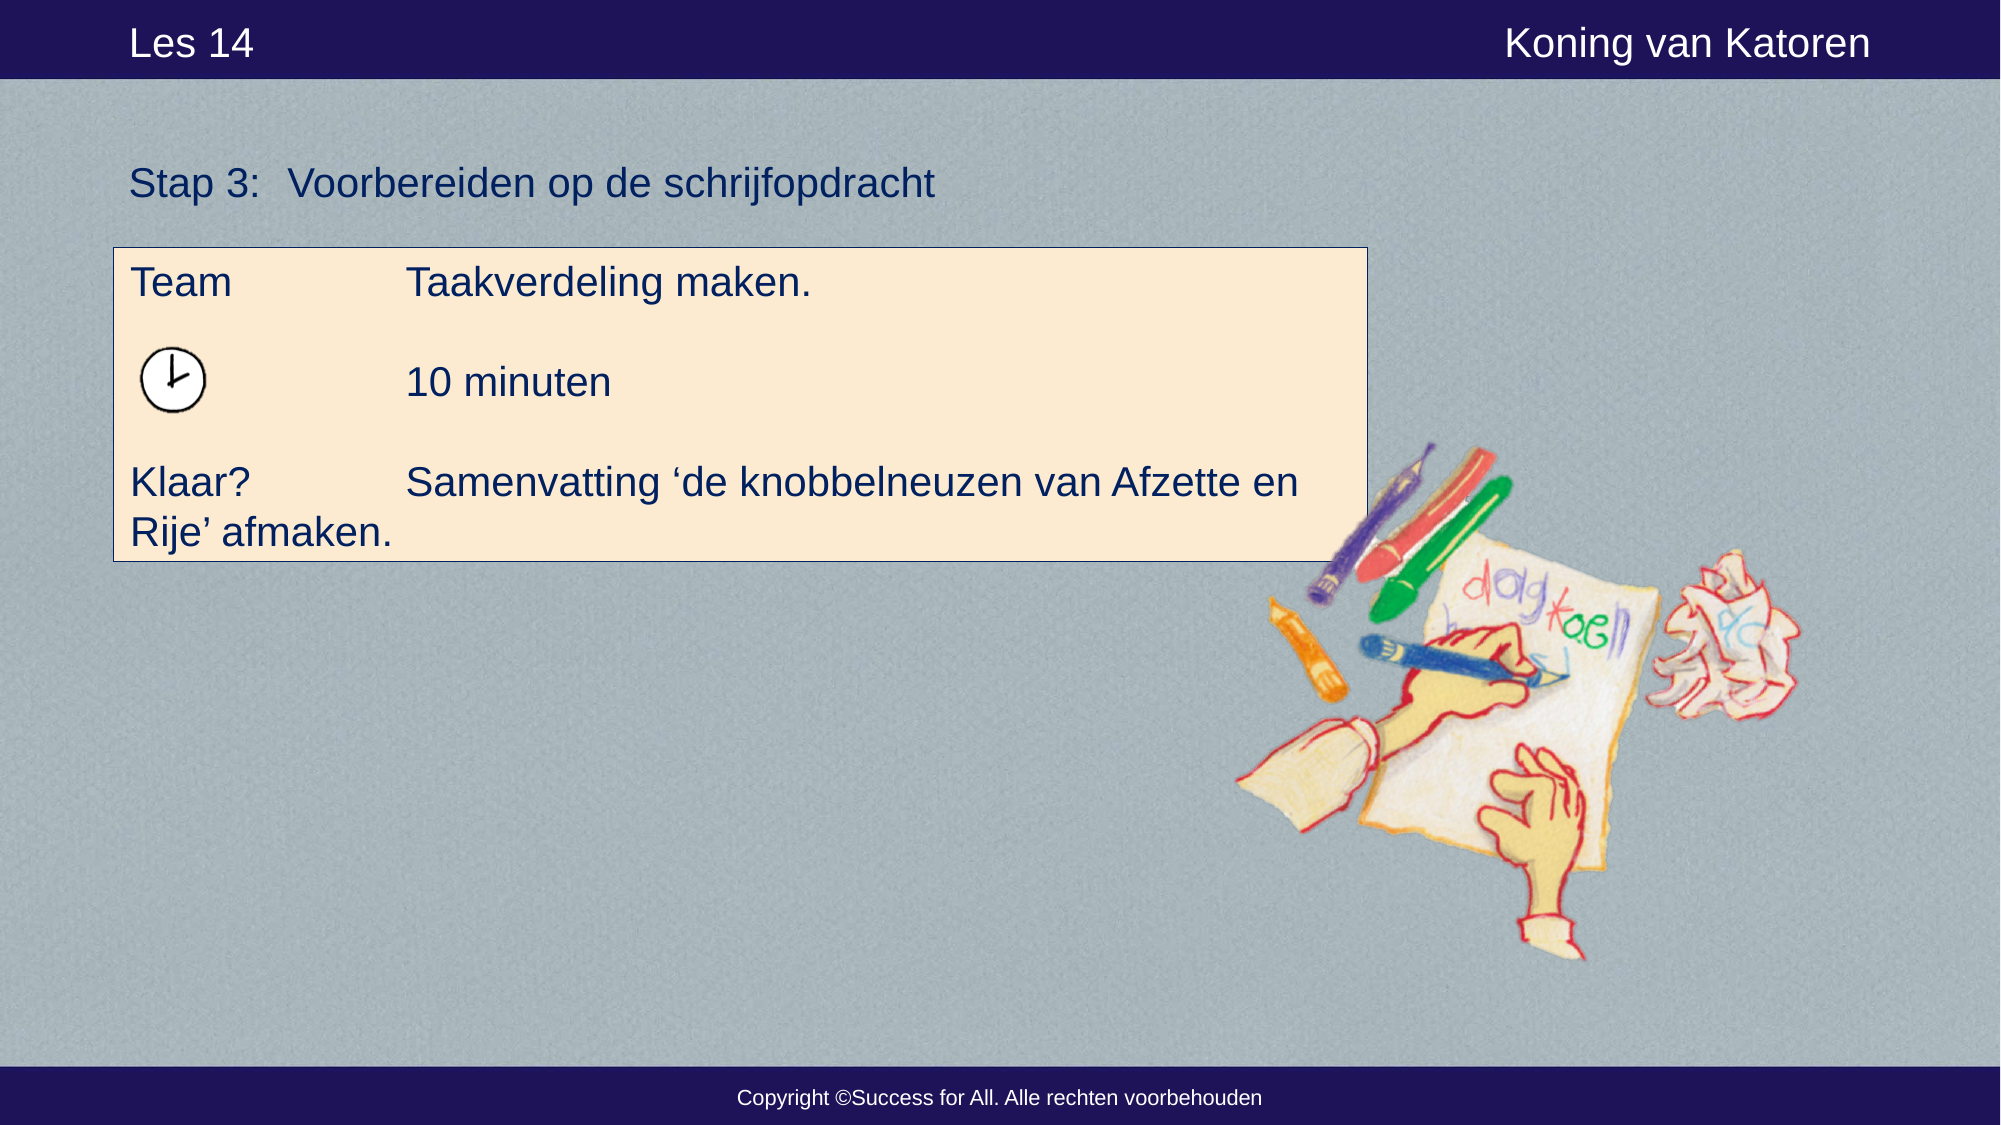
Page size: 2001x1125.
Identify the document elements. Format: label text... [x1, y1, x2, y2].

text_box Koning van Katoren [999, 8, 1886, 73]
text_box Copyright ©Success for All. Alle rechten voorbehouden [0, 1076, 2000, 1125]
text_box Les 14 [114, 8, 354, 73]
text_box Stap 3: Voorbereiden op de schrijfopdracht [113, 148, 1301, 214]
text_box Team Taakverdeling maken. 10 minuten Klaar? Samenvatting ‘de knobbelneuzen van Afzette en Rije’ afmaken. [113, 247, 1368, 562]
picture [0, 0, 2001, 1125]
